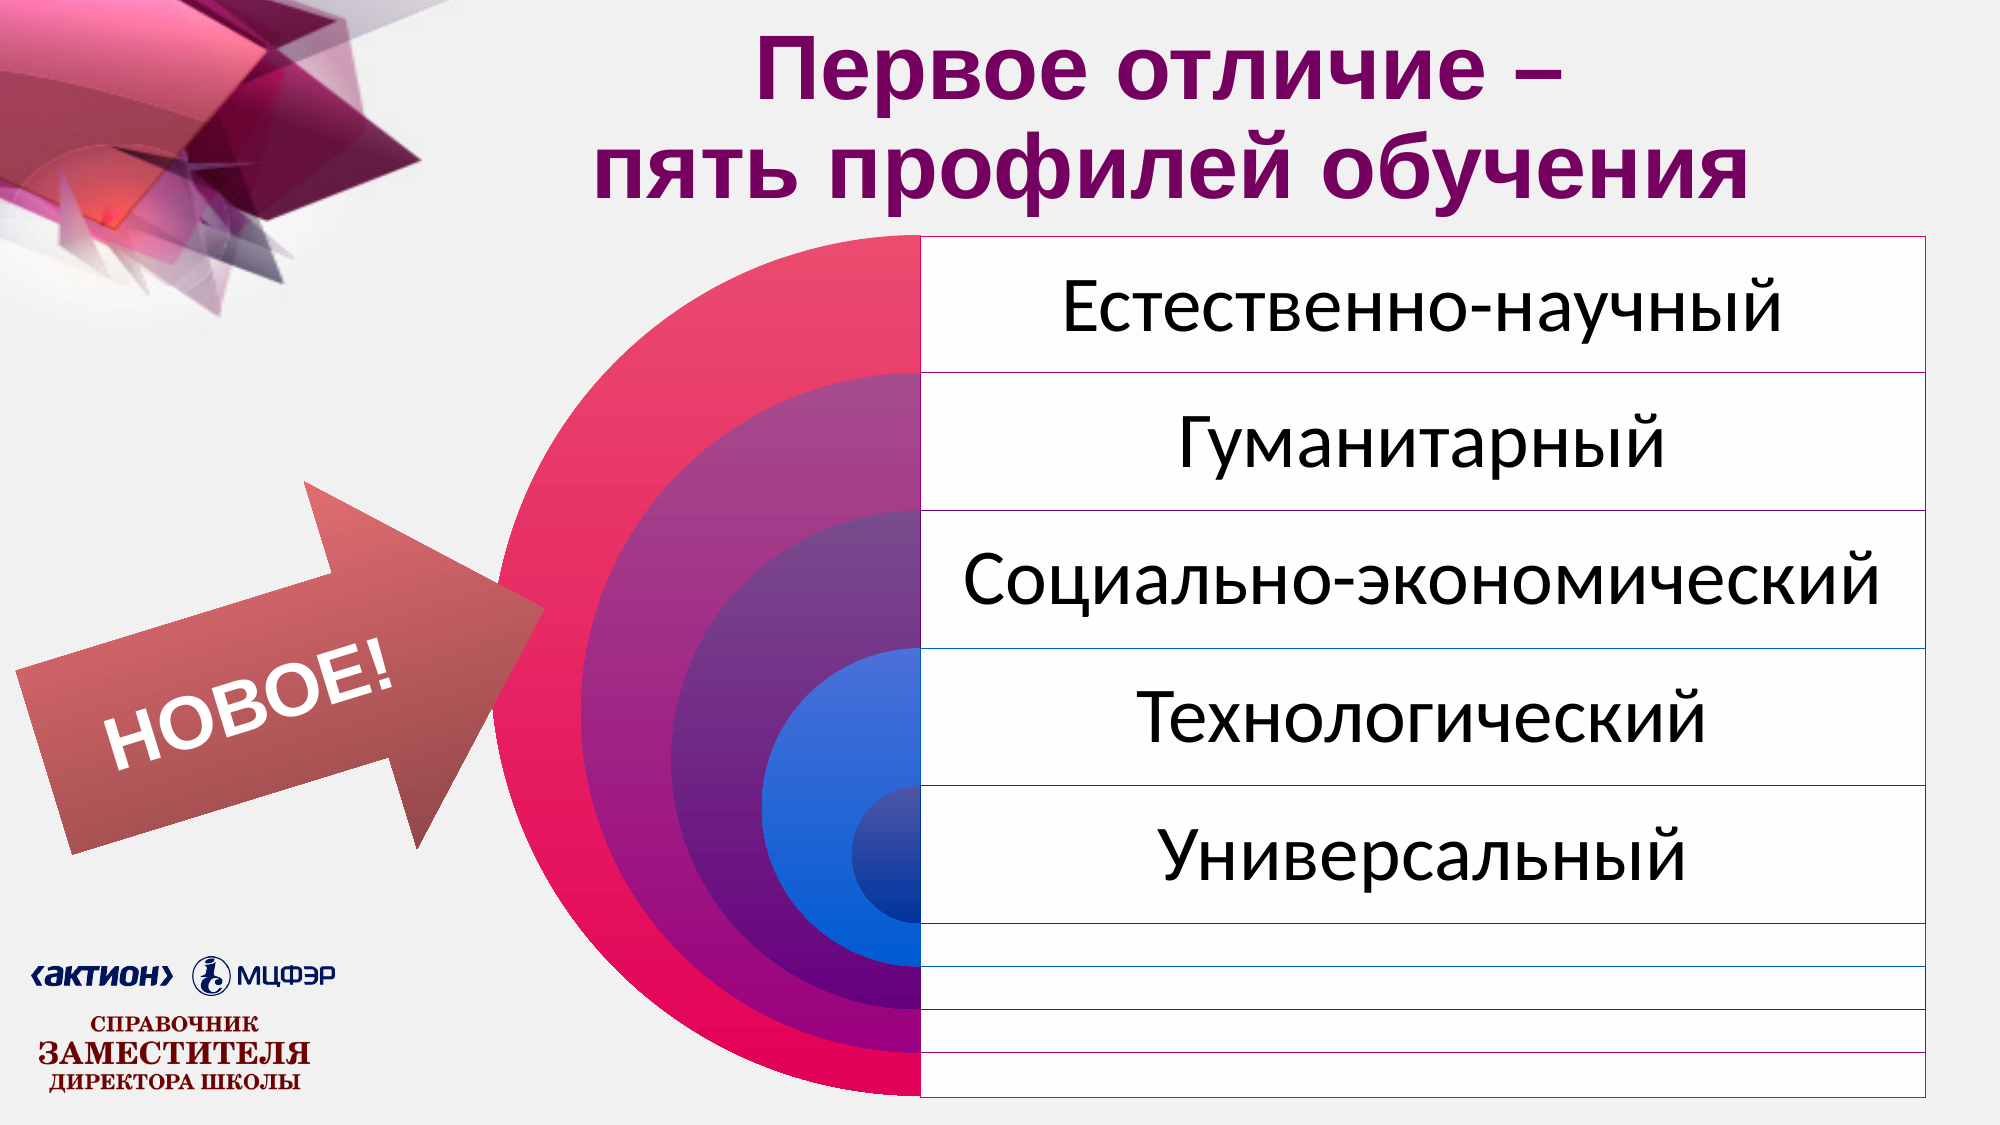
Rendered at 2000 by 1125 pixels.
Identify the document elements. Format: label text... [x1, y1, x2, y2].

text_box НОВОЕ! [15, 481, 490, 855]
picture [0, 0, 2000, 1125]
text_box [490, 233, 1926, 1098]
title Первое отличие – пять профилей обучения [343, 13, 2000, 227]
